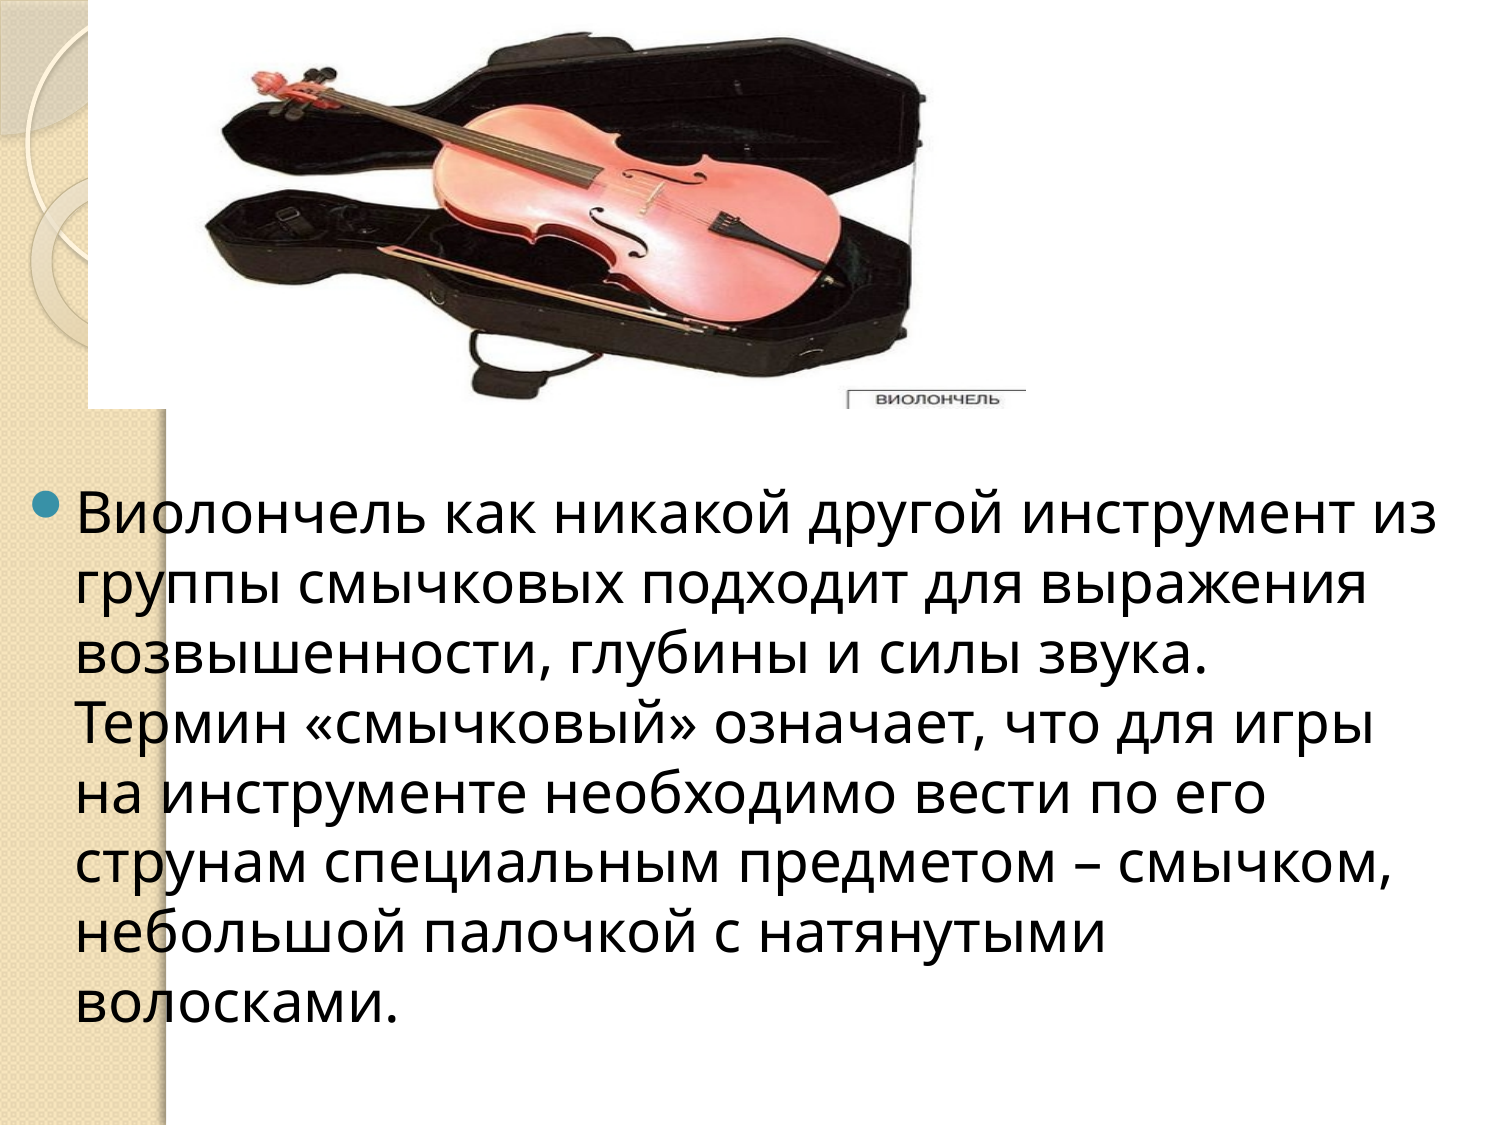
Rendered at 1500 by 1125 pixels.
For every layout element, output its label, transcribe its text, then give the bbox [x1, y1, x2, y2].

picture [88, 0, 1027, 410]
list Виолончель как никакой другой инструмент из группы смычковых подходит для выражения возвышенности, глубины и силы звука. Термин «смычковый» означает, что для игры на инструменте необходимо вести по его струнам специальным предметом – смычком, небольшой палочкой с натянутыми волосками. [0, 468, 1466, 1125]
